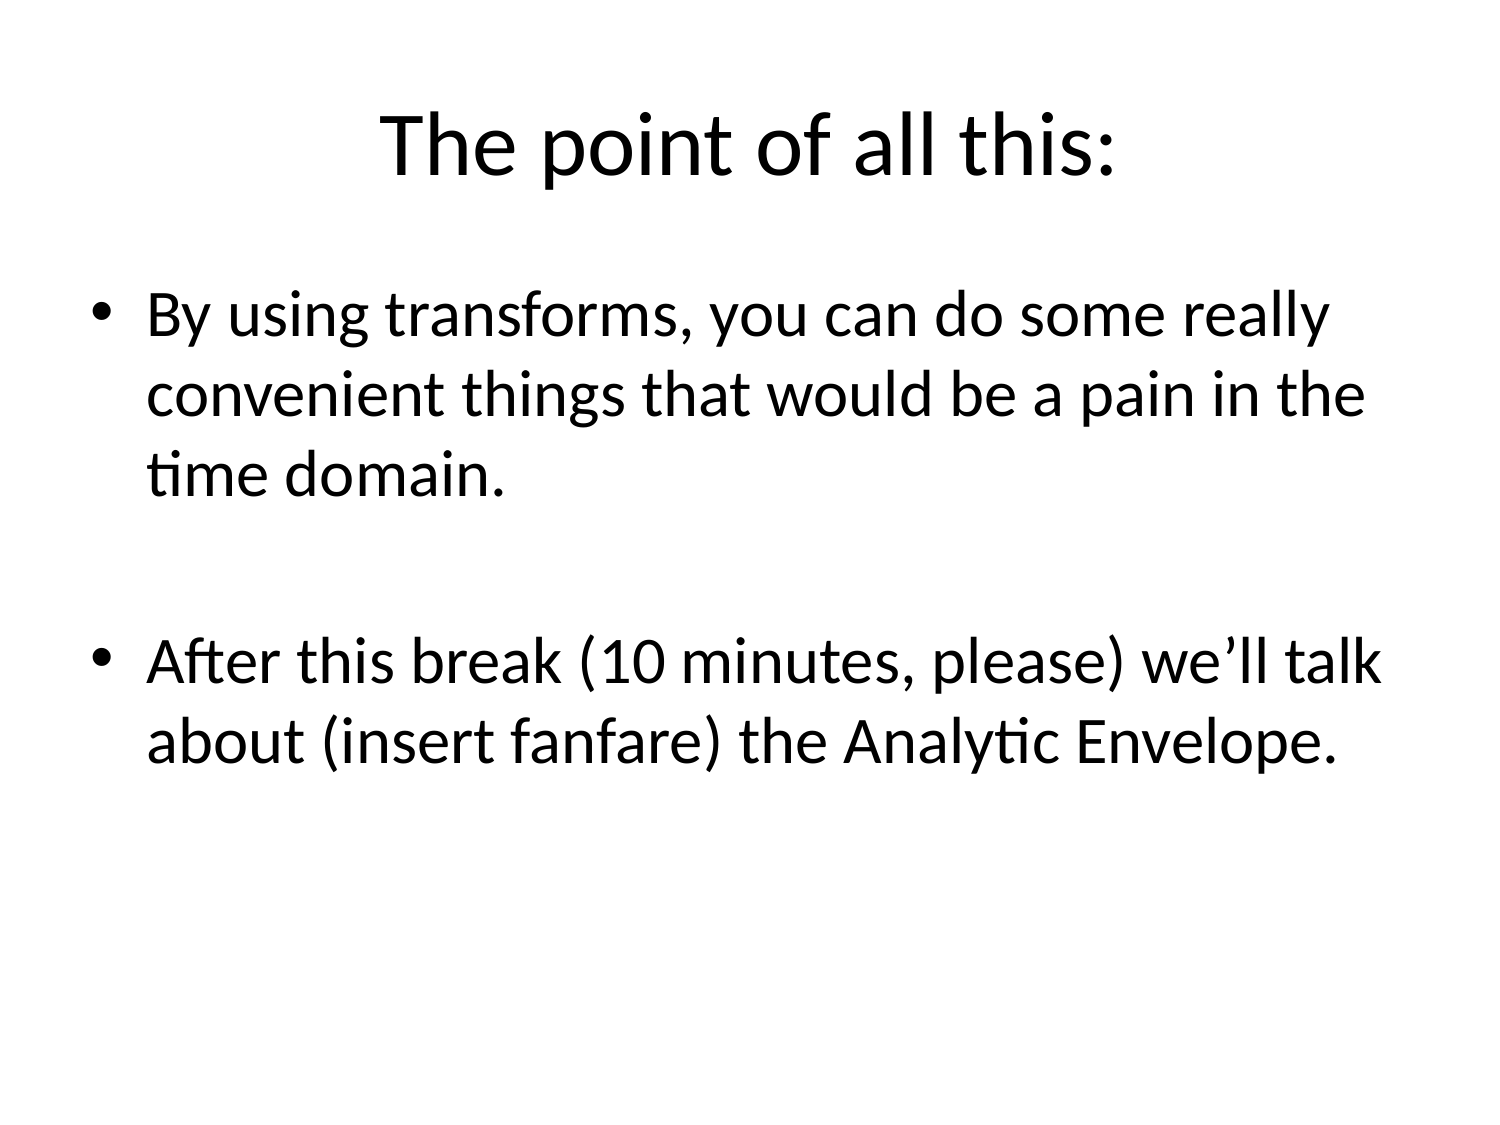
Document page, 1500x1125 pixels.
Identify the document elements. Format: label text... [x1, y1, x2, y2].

title The point of all this: [75, 45, 1425, 233]
list By using transforms, you can do some really convenient things that would be a pain in the time domain. After this break (10 minutes, please) we’ll talk about (insert fanfare) the Analytic Envelope. [75, 262, 1425, 1005]
